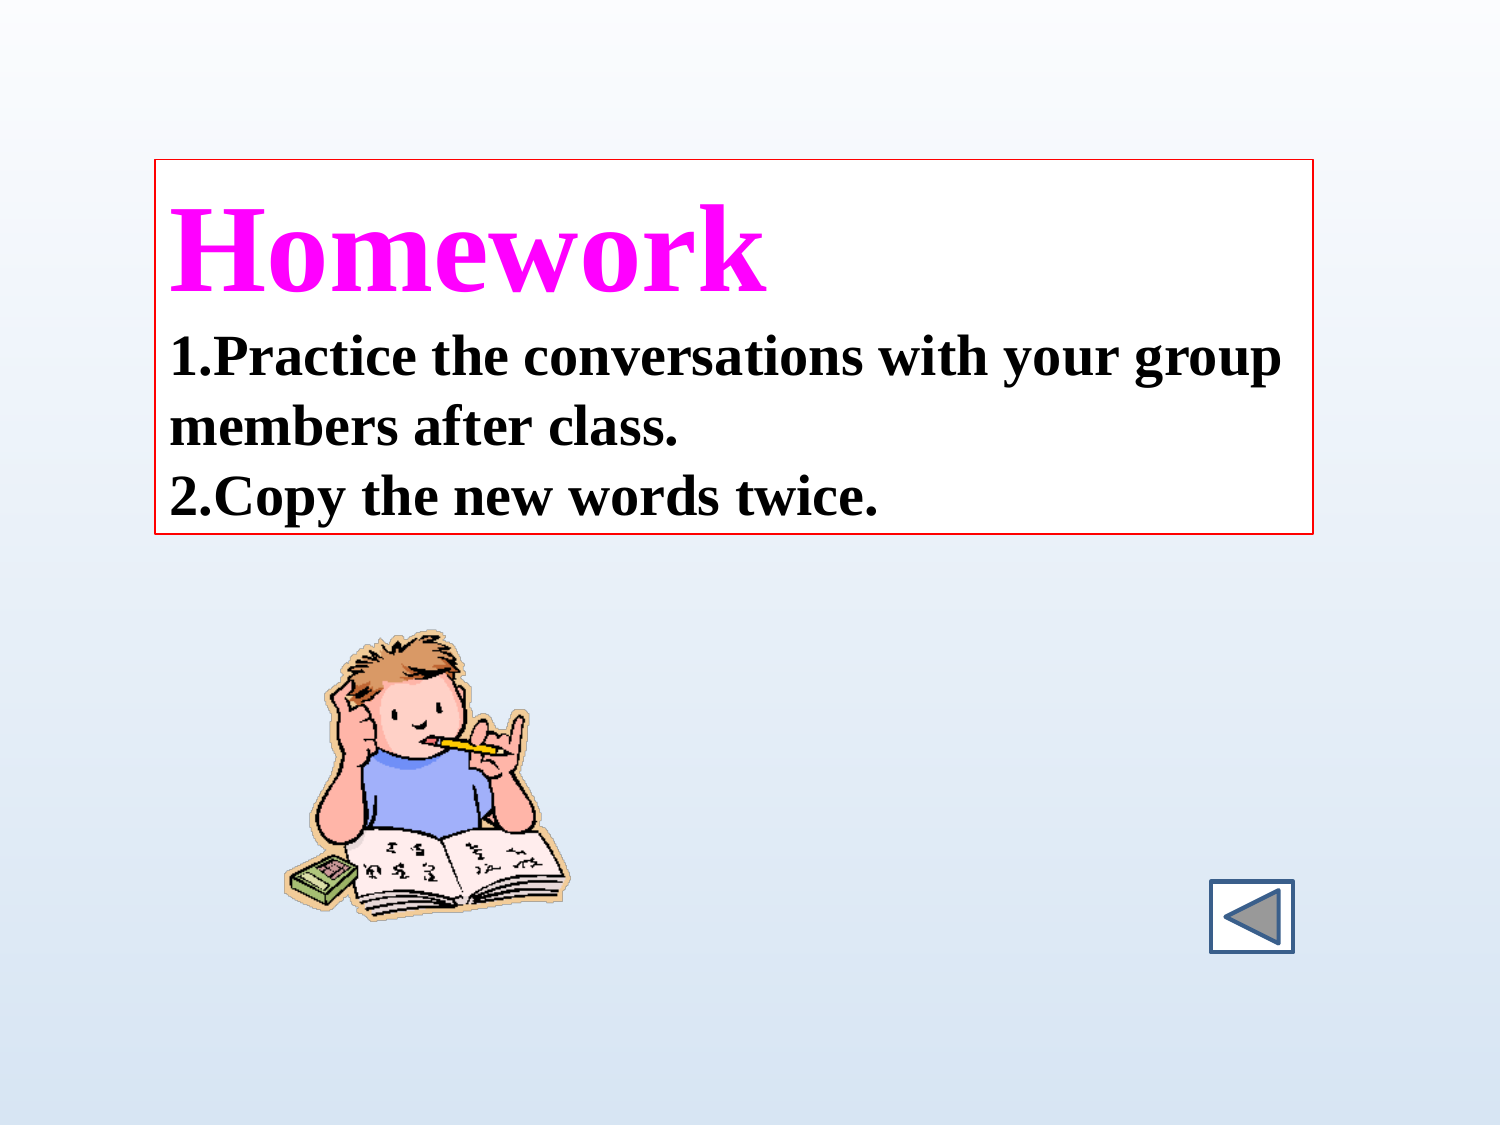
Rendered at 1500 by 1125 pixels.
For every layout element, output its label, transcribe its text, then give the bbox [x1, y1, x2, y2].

text_box Homework 1.Practice the conversations with your group members after class. 2.Copy the new words twice. [155, 159, 1313, 535]
picture [283, 626, 575, 926]
text_box [1209, 879, 1295, 954]
